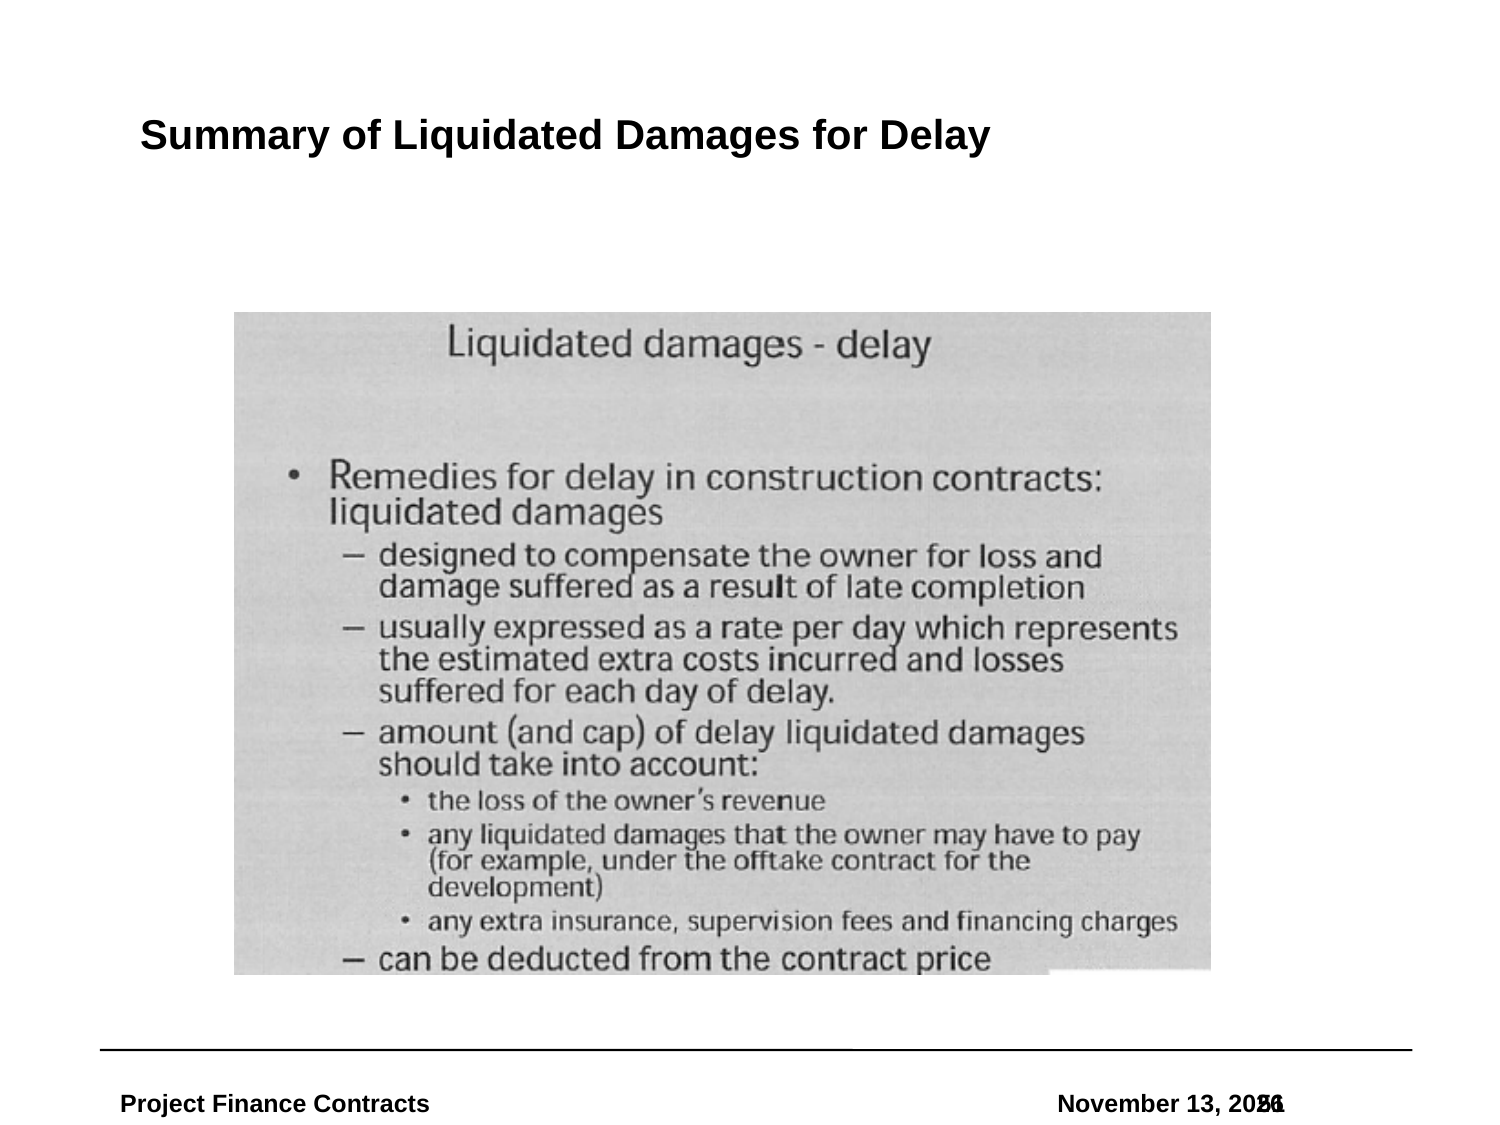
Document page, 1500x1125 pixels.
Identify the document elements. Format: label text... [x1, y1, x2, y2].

title Summary of Liquidated Damages for Delay [124, 99, 1288, 226]
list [234, 312, 1211, 976]
